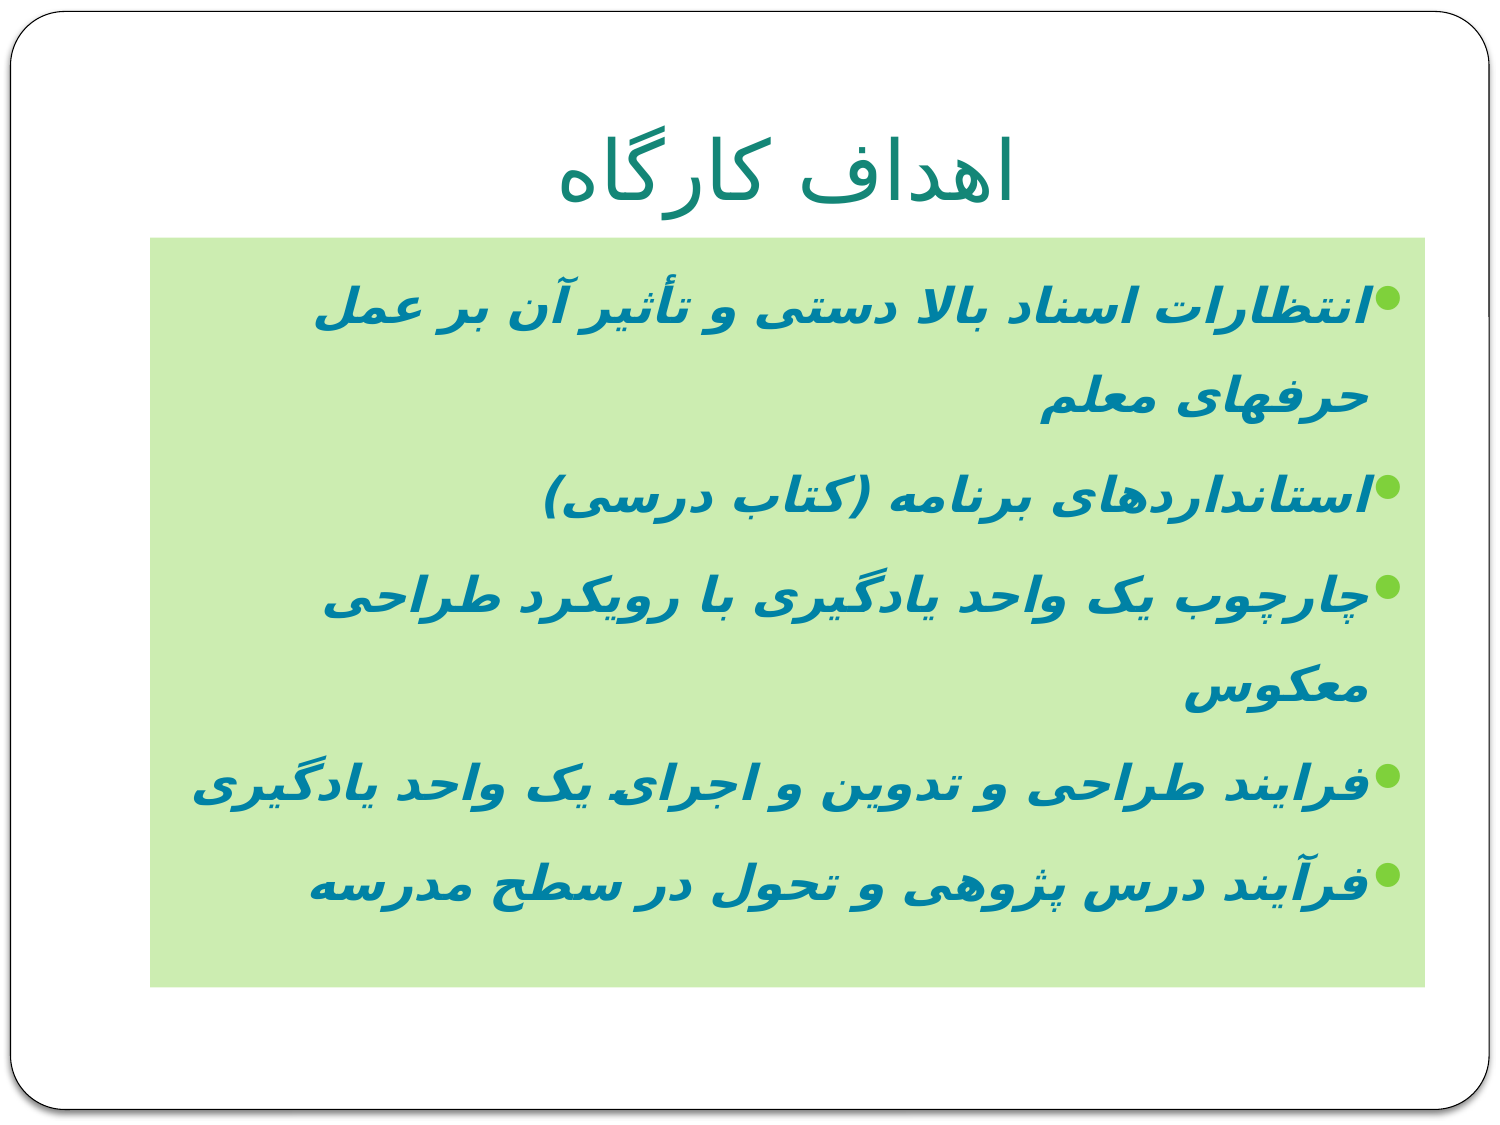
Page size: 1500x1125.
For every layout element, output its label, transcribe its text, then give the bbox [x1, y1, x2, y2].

list انتظارات اسناد بالا دستی و تأثیر آن بر عمل حرفه‏ای معلم استانداردهای برنامه (کتاب درسی) چارچوب یک واحد یادگیری با رویکرد طراحی معکوس فرایند طراحی و تدوین و اجرای یک واحد یادگیری فرآیند درس پژوهی و تحول در سطح مدرسه [150, 237, 1425, 988]
title اهداف کارگاه [150, 45, 1425, 233]
